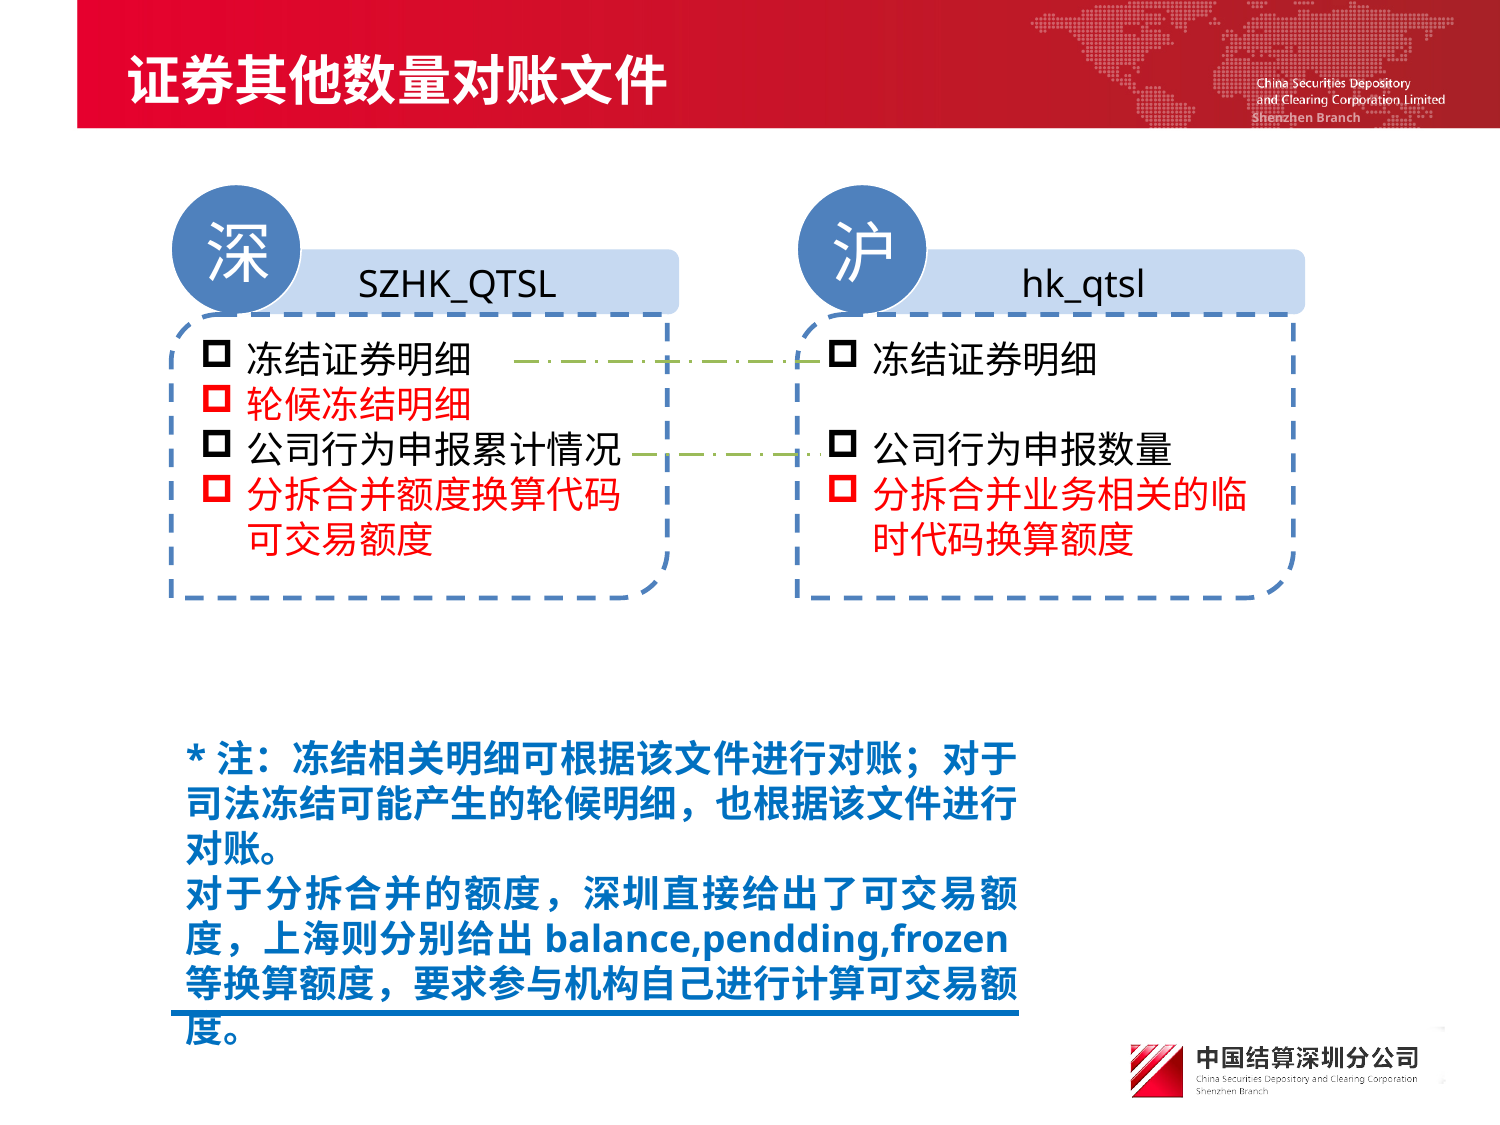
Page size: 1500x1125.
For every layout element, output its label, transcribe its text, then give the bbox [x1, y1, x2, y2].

picture [0, 0, 1500, 1125]
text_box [170, 184, 1306, 599]
text_box *注：冻结相关明细可根据该文件进行对账；对于司法冻结可能产生的轮候明细，也根据该文件进行对账。 对于分拆合并的额度，深圳直接给出了可交易额度，上海则分别给出balance,pendding,frozen等换算额度，要求参与机构自己进行计算可交易额度。 [171, 727, 1034, 1058]
title 证券其他数量对账文件 [110, 31, 1495, 119]
